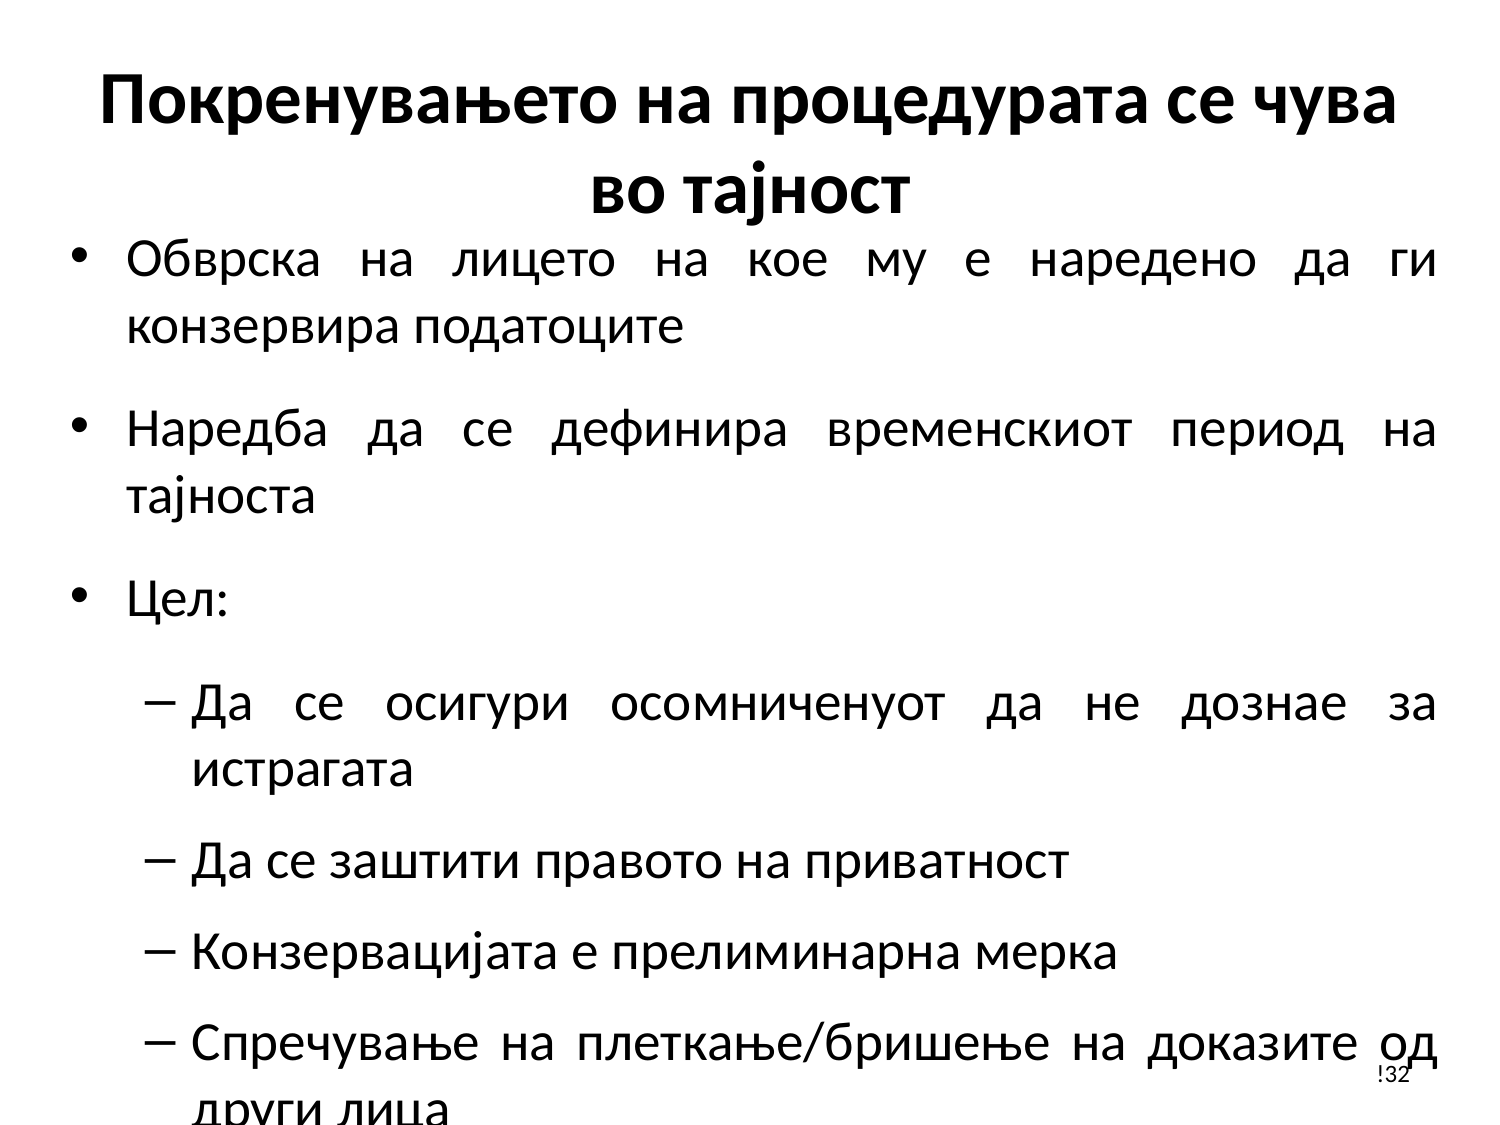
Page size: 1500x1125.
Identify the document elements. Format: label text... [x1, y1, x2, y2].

list Обврска на лицето на кое му е наредено да ги конзервира податоците Наредба да се дефинира временскиот период на тајноста Цел: Да се осигури осомниченуот да не дознае за истрагата Да се заштити правото на приватност Конзервацијата е прелиминарна мерка Спречување на плеткање/бришење на доказите од други лица [54, 213, 1455, 957]
title Покренувањето на процедурата се чува во тајност [74, 44, 1426, 213]
slide_number !32 [1074, 1042, 1425, 1103]
